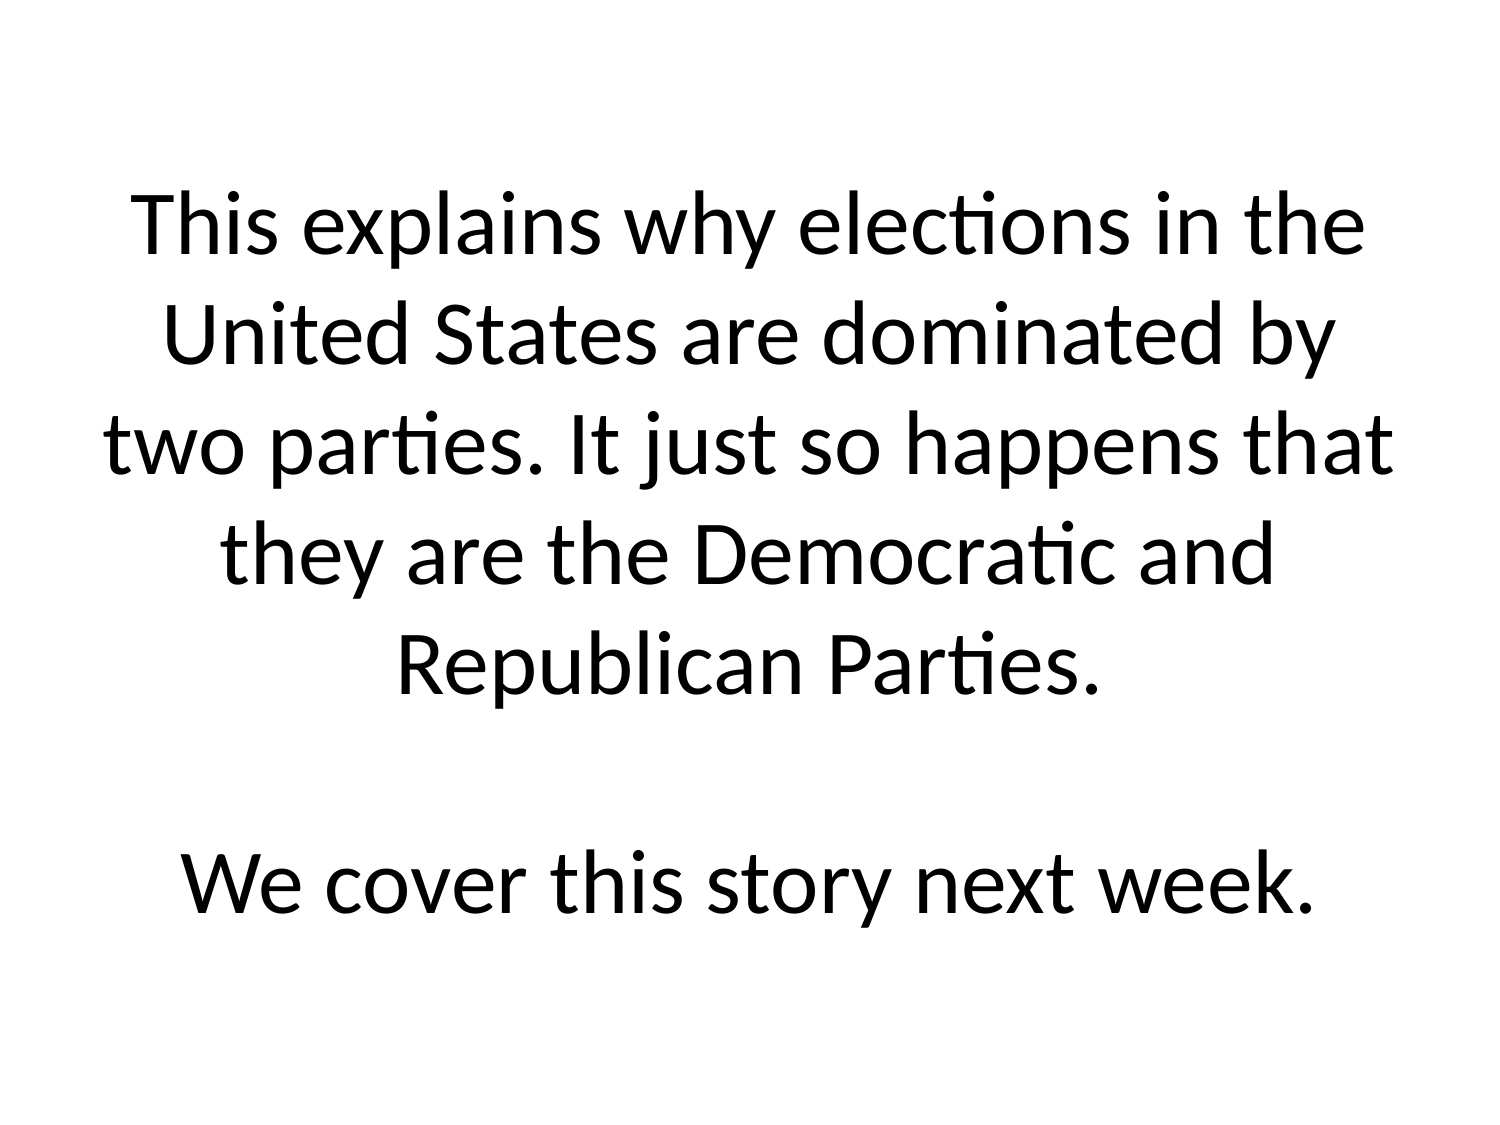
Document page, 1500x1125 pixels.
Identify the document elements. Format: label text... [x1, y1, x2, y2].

title This explains why elections in the United States are dominated by two parties. It just so happens that they are the Democratic and Republican Parties. We cover this story next week. [74, 44, 1426, 1051]
